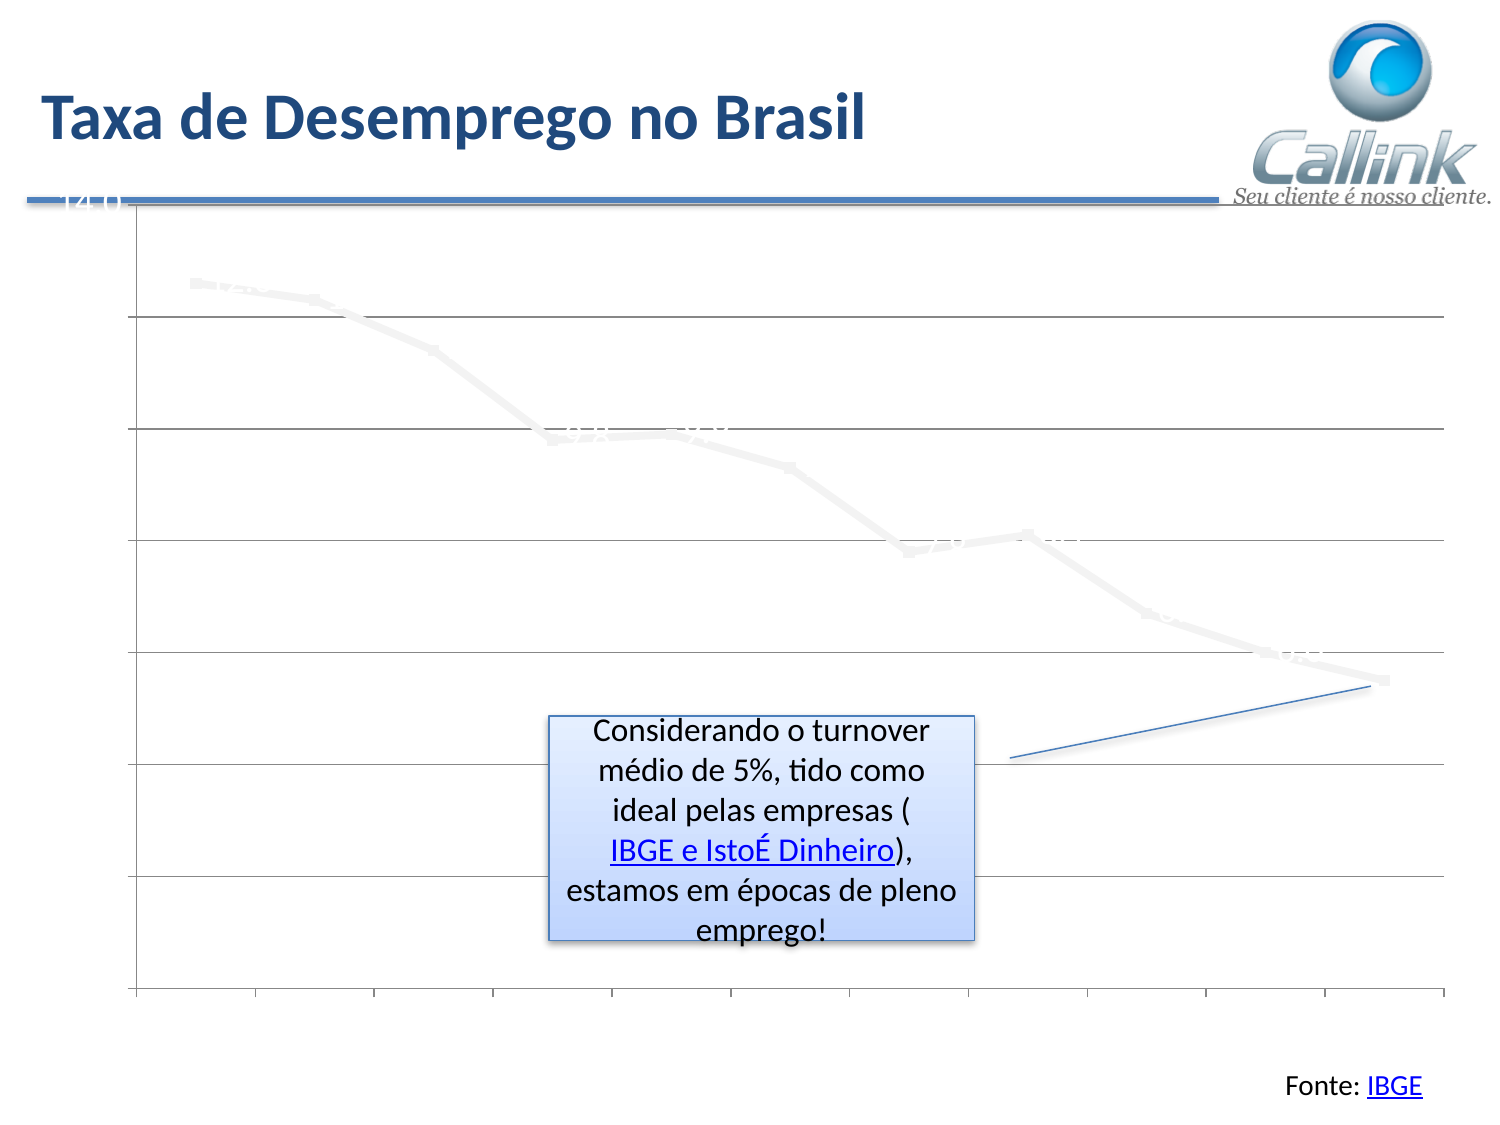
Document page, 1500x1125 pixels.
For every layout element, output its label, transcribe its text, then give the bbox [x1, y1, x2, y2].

text_box Fonte: IBGE [1270, 1067, 1439, 1109]
title Taxa de Desemprego no Brasil [27, 26, 1219, 166]
picture [1253, 19, 1497, 207]
chart [26, 168, 1474, 1059]
